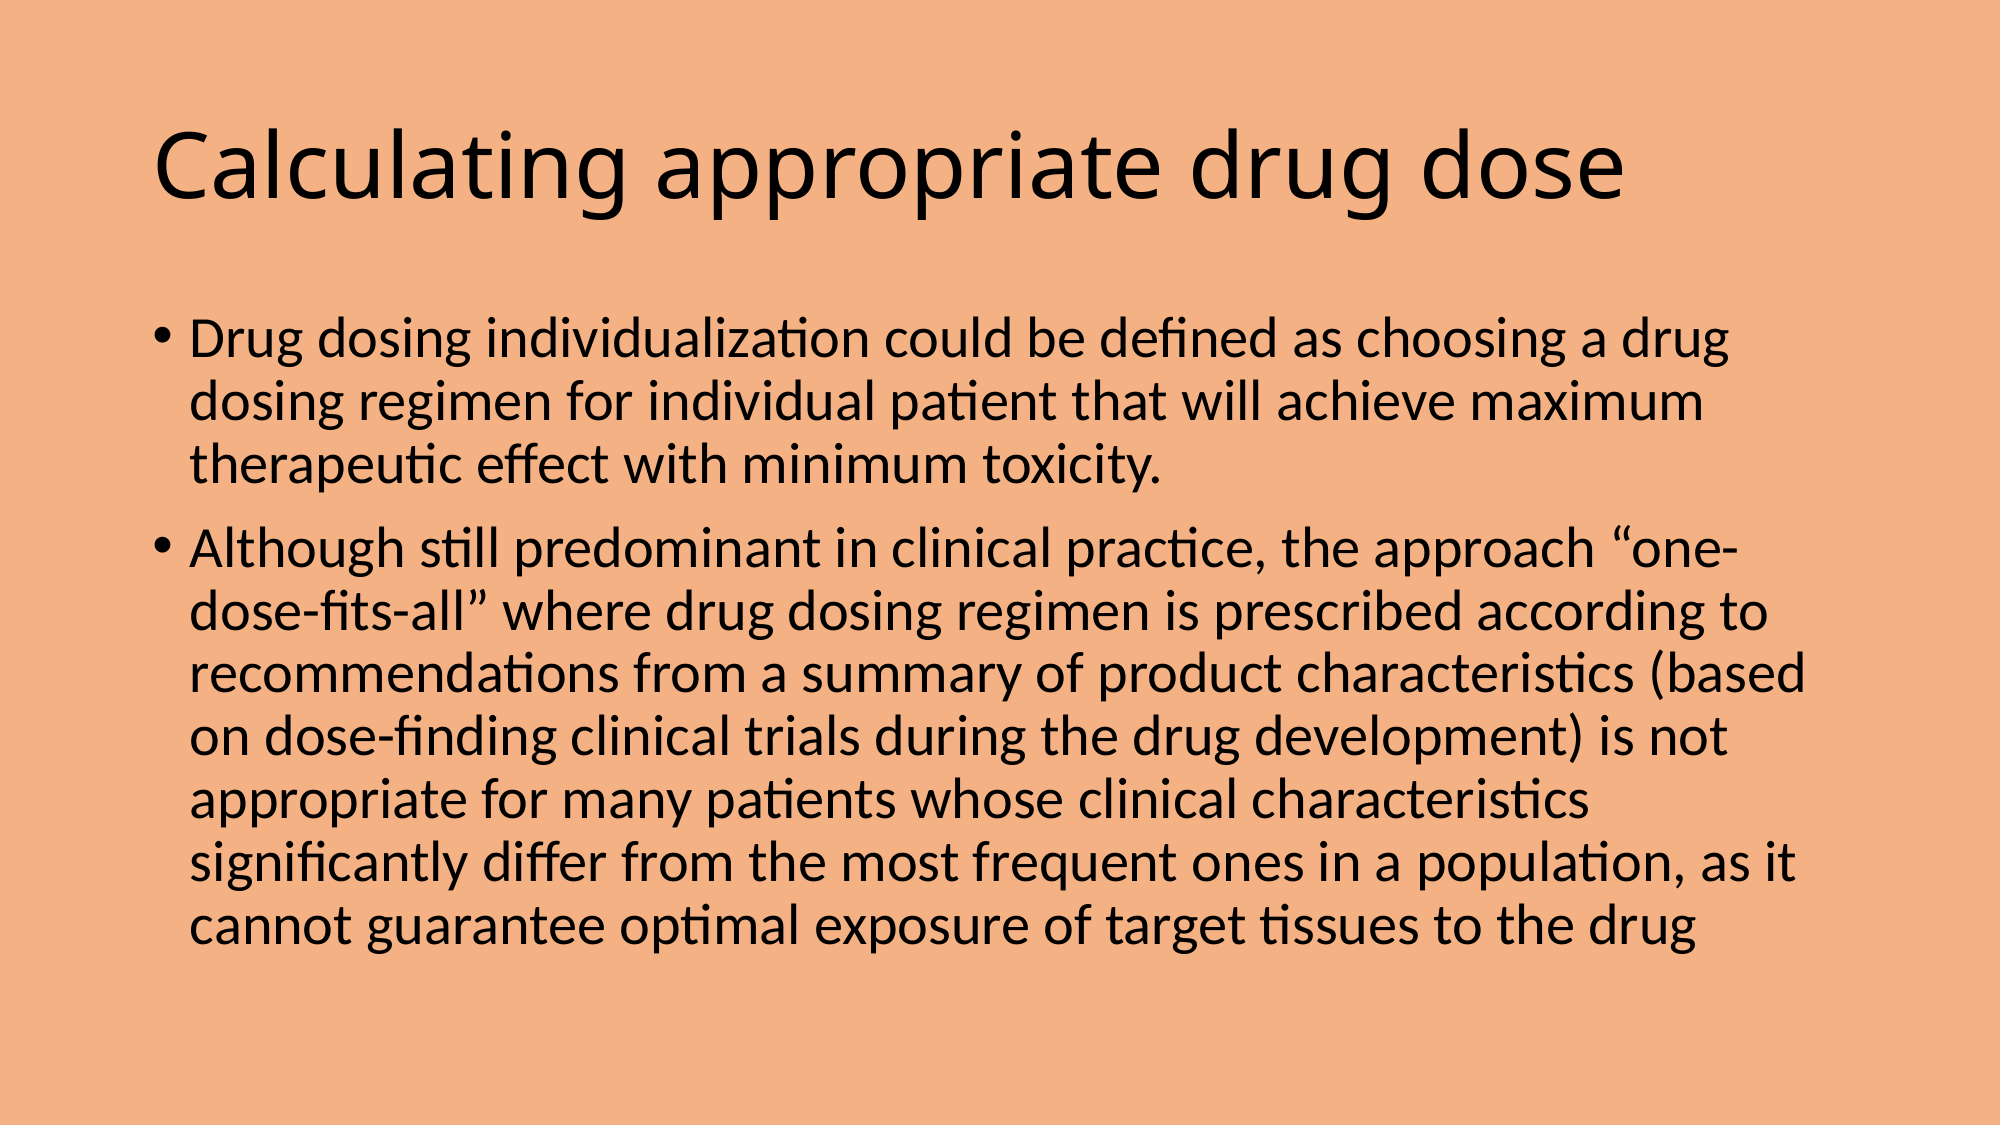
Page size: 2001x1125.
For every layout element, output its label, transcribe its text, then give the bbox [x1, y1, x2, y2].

list Drug dosing individualization could be defined as choosing a drug dosing regimen for individual patient that will achieve maximum therapeutic effect with minimum toxicity. Although still predominant in clinical practice, the approach “one-dose-fits-all” where drug dosing regimen is prescribed according to recommendations from a summary of product characteristics (based on dose-finding clinical trials during the drug development) is not appropriate for many patients whose clinical characteristics significantly differ from the most frequent ones in a population, as it cannot guarantee optimal exposure of target tissues to the drug [137, 299, 1863, 1014]
title Calculating appropriate drug dose [137, 59, 1863, 278]
